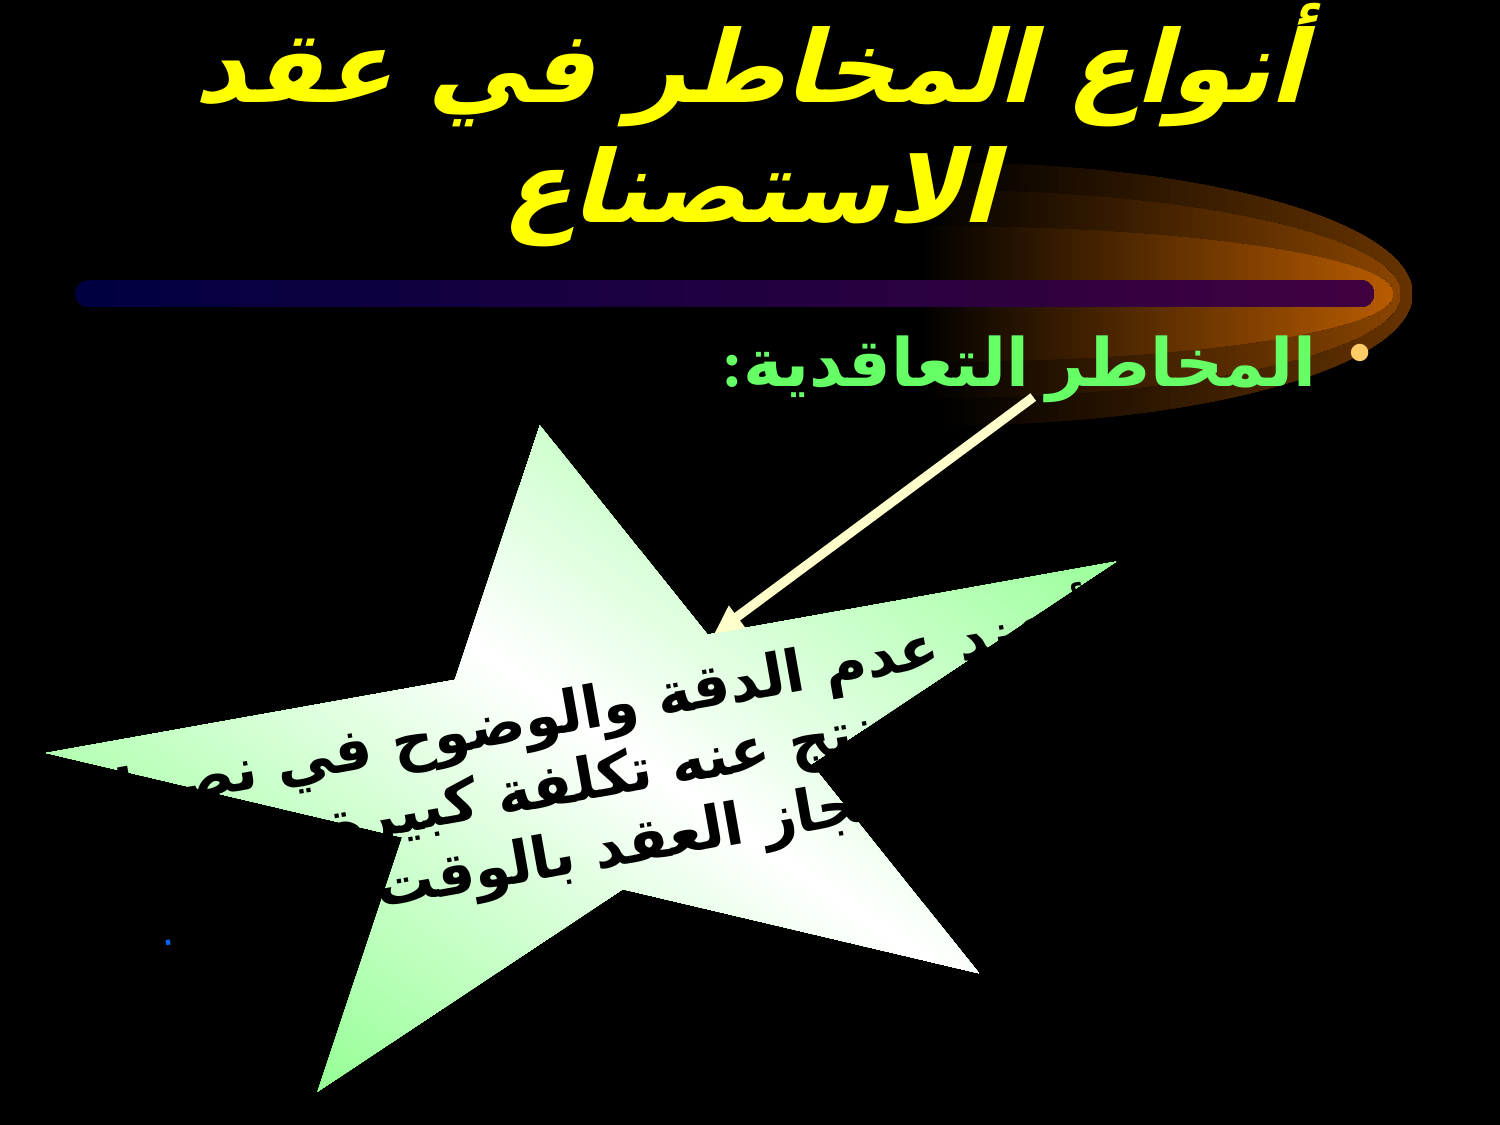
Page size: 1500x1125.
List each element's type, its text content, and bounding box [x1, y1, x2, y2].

list المخاطر التعاقدية: [112, 312, 1388, 1125]
text_box وتنشأ عند عدم الدقة والوضوح في نص العقد ، الأمر الذي ينتج عنه تكلفة كبيرة في التنفيذ وفي إنجاز العقد بالوقت المحدد. [46, 425, 1117, 1092]
title أنواع المخاطر في عقد الاستصناع [112, 62, 1388, 251]
text_box [714, 397, 1034, 634]
